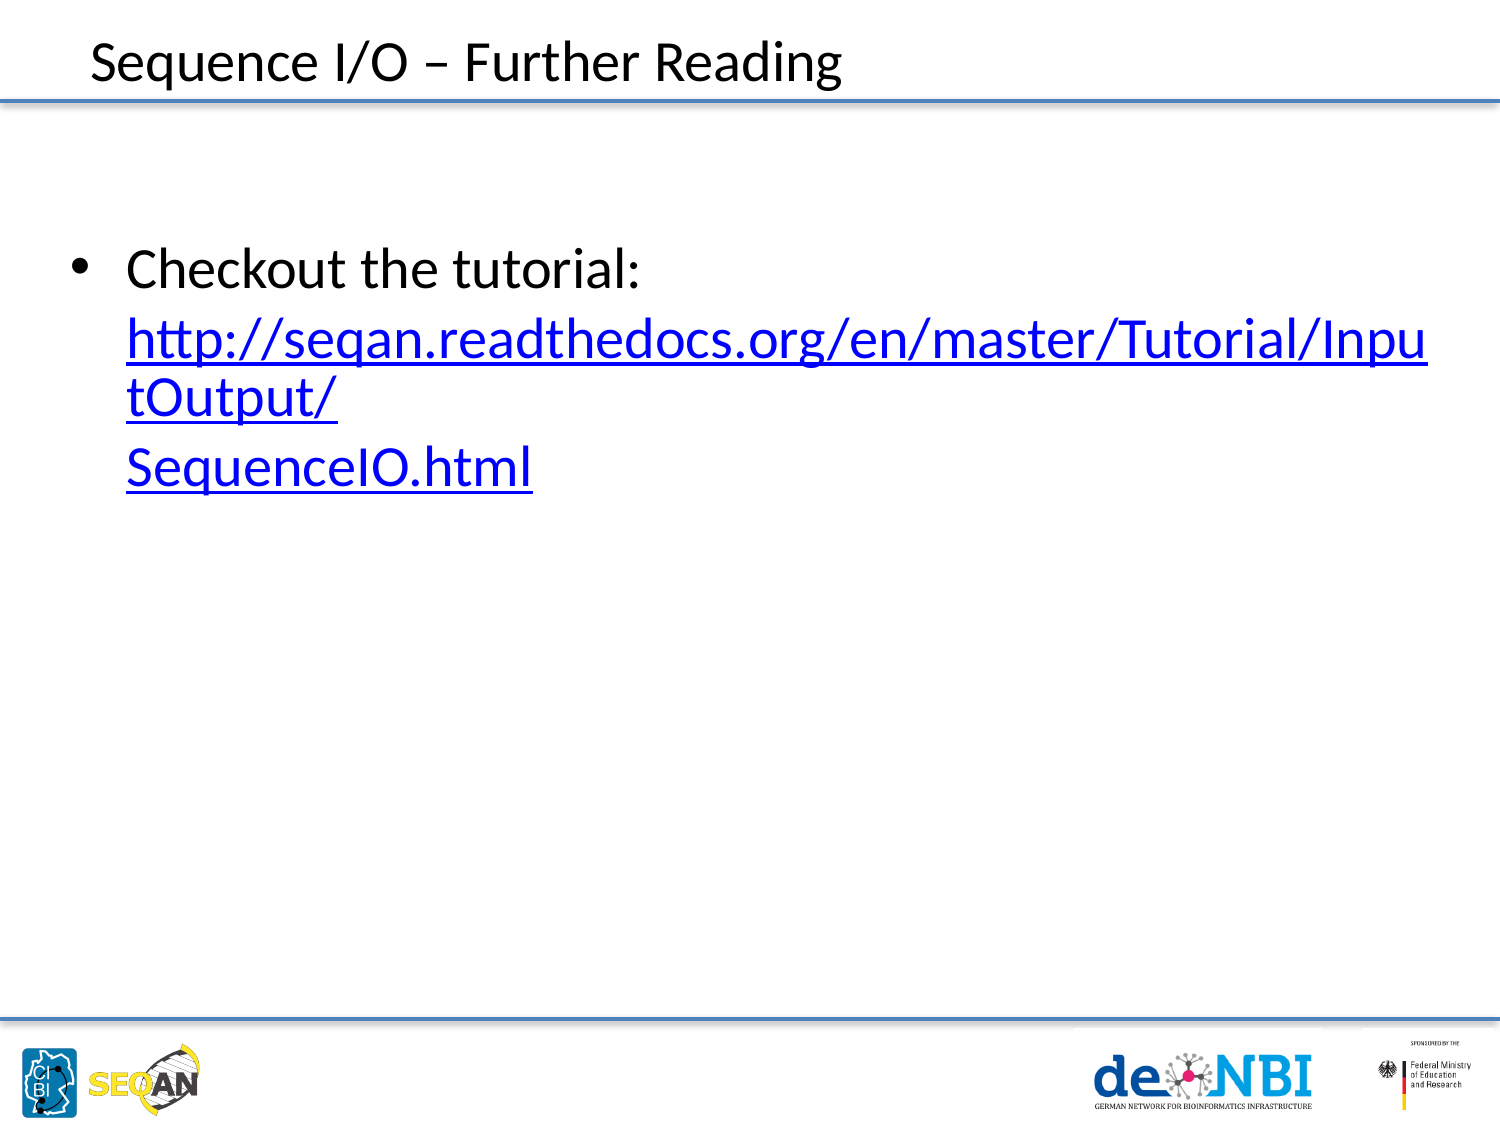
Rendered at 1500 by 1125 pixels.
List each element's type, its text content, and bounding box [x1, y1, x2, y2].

title Sequence I/O – Further Reading [75, 25, 1425, 92]
picture [33, 1108, 44, 1113]
picture [31, 1060, 40, 1071]
picture [1074, 1028, 1322, 1122]
picture [75, 1042, 202, 1121]
picture [40, 1051, 48, 1059]
list Checkout the tutorial: http://seqan.readthedocs.org/en/master/Tutorial/InputOutput/SequenceIO.html [55, 222, 1448, 977]
